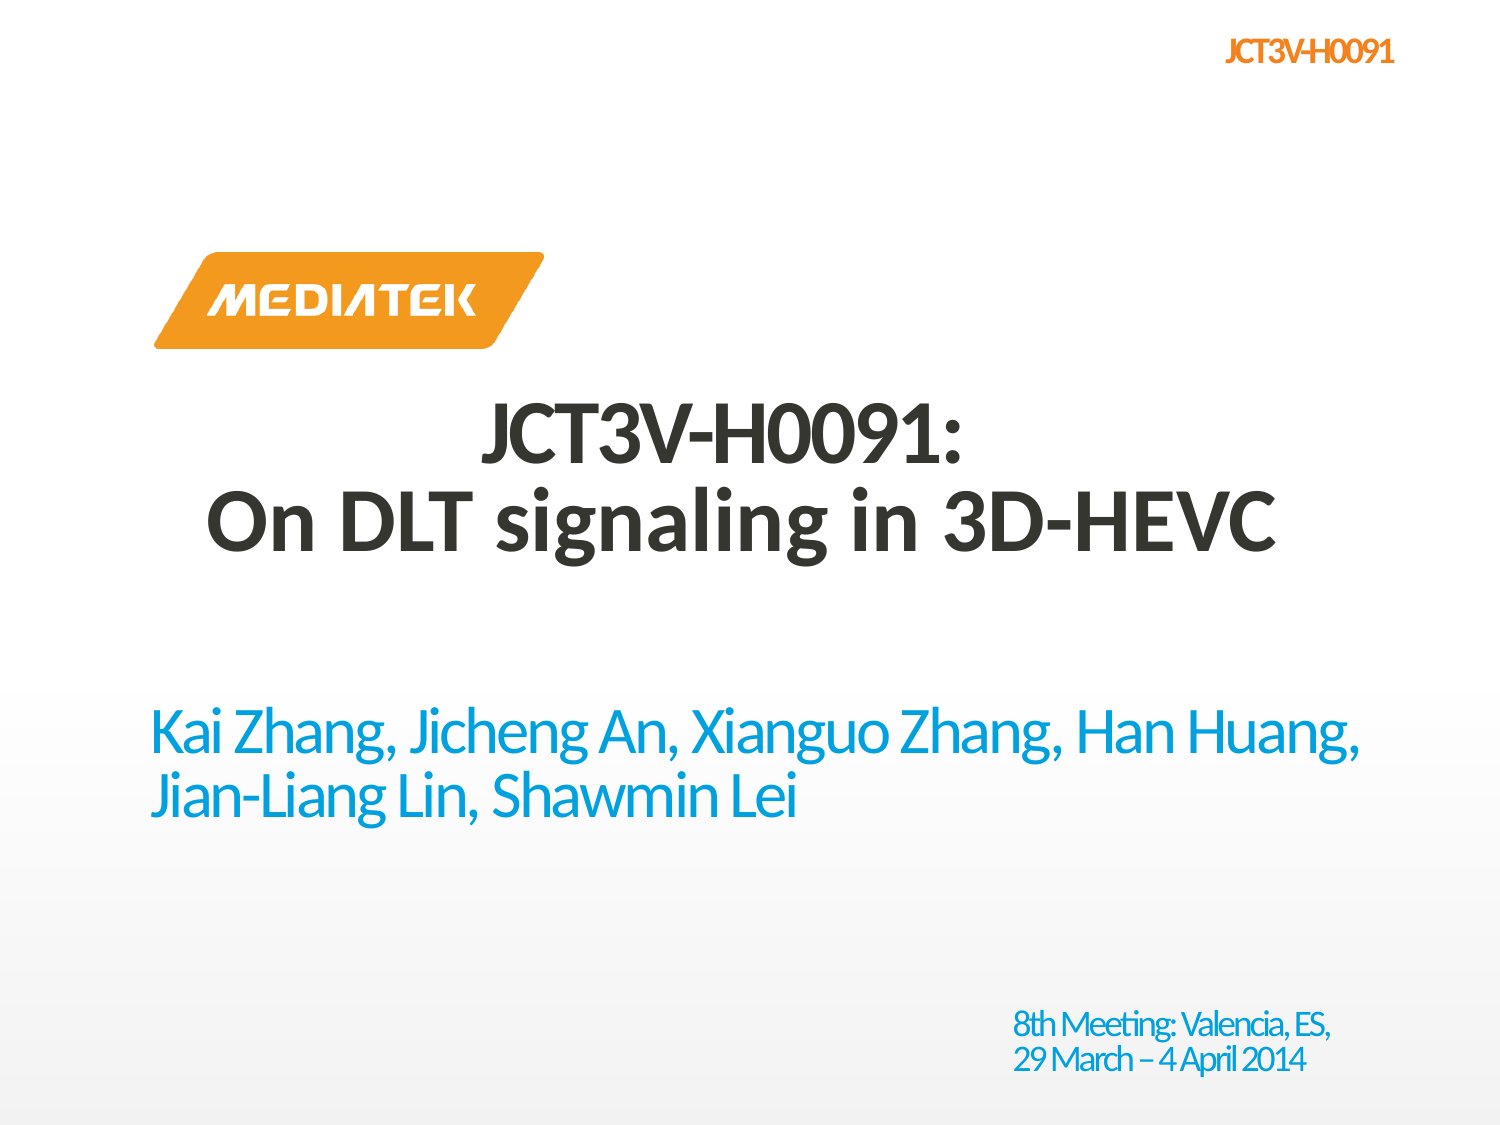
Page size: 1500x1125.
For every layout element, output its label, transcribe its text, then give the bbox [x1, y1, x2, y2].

subtitle Kai Zhang, Jicheng An, Xianguo Zhang, Han Huang, Jian-Liang Lin, Shawmin Lei [135, 705, 1425, 1077]
picture [154, 252, 544, 349]
text_box JCT3V-H0091: On DLT signaling in 3D-HEVC [17, 385, 1447, 705]
